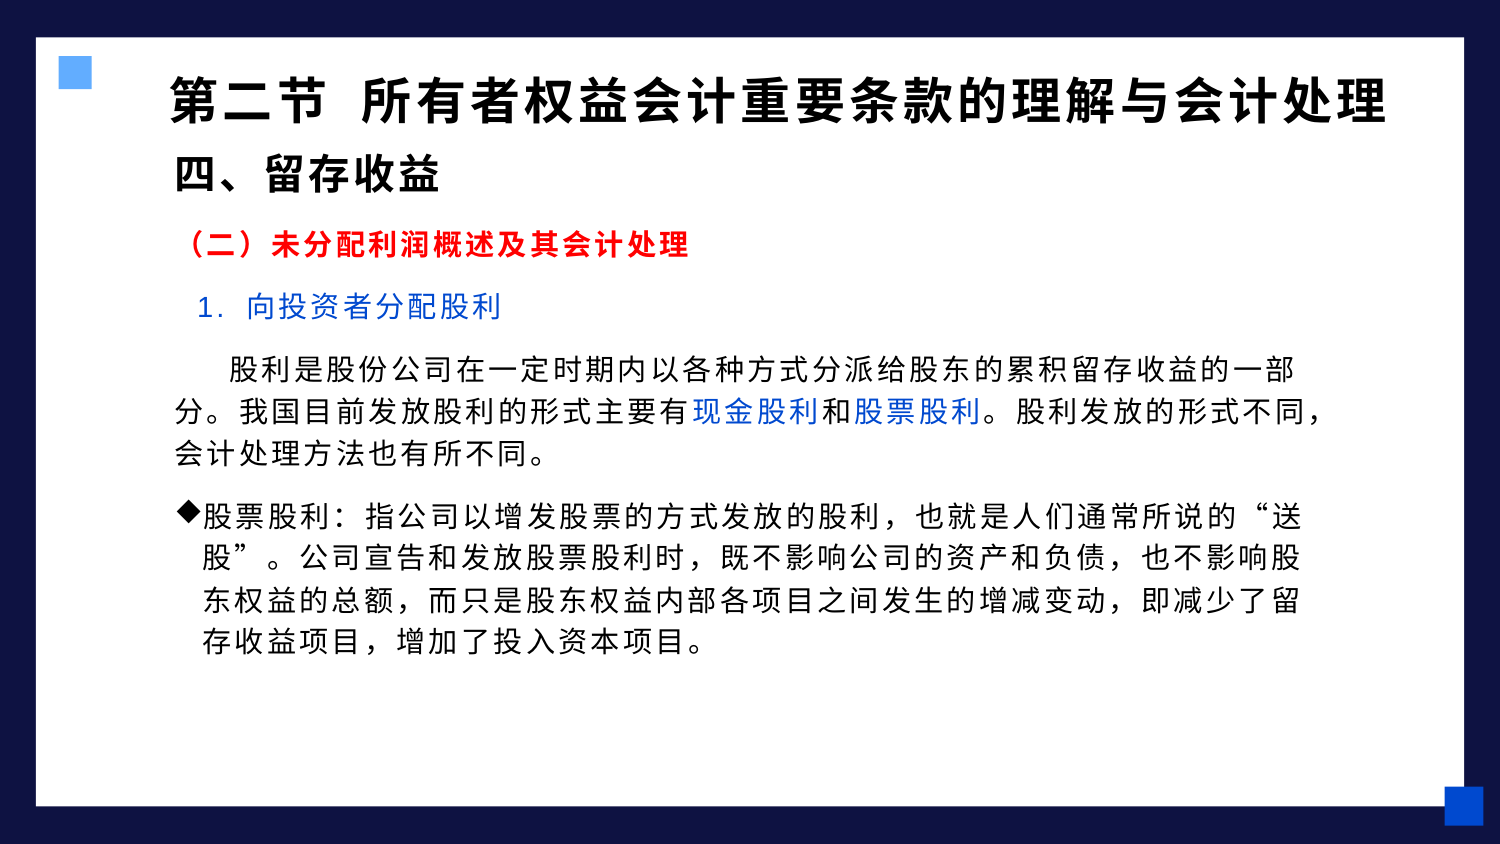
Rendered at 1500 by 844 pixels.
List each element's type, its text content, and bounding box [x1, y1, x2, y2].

list 四、留存收益 （二）未分配利润概述及其会计处理 1. 向投资者分配股利 股利是股份公司在一定时期内以各种方式分派给股东的累积留存收益的一部分。我国目前发放股利的形式主要有现金股利和股票股利。股利发放的形式不同，会计处理方法也有所不同。 股票股利：指公司以增发股票的方式发放的股利，也就是人们通常所说的“送股”。公司宣告和发放股票股利时，既不影响公司的资产和负债，也不影响股东权益的总额，而只是股东权益内部各项目之间发生的增减变动，即减少了留存收益项目，增加了投入资本项目。 [157, 137, 1343, 563]
title 第二节 所有者权益会计重要条款的理解与会计处理 [141, 48, 1411, 139]
